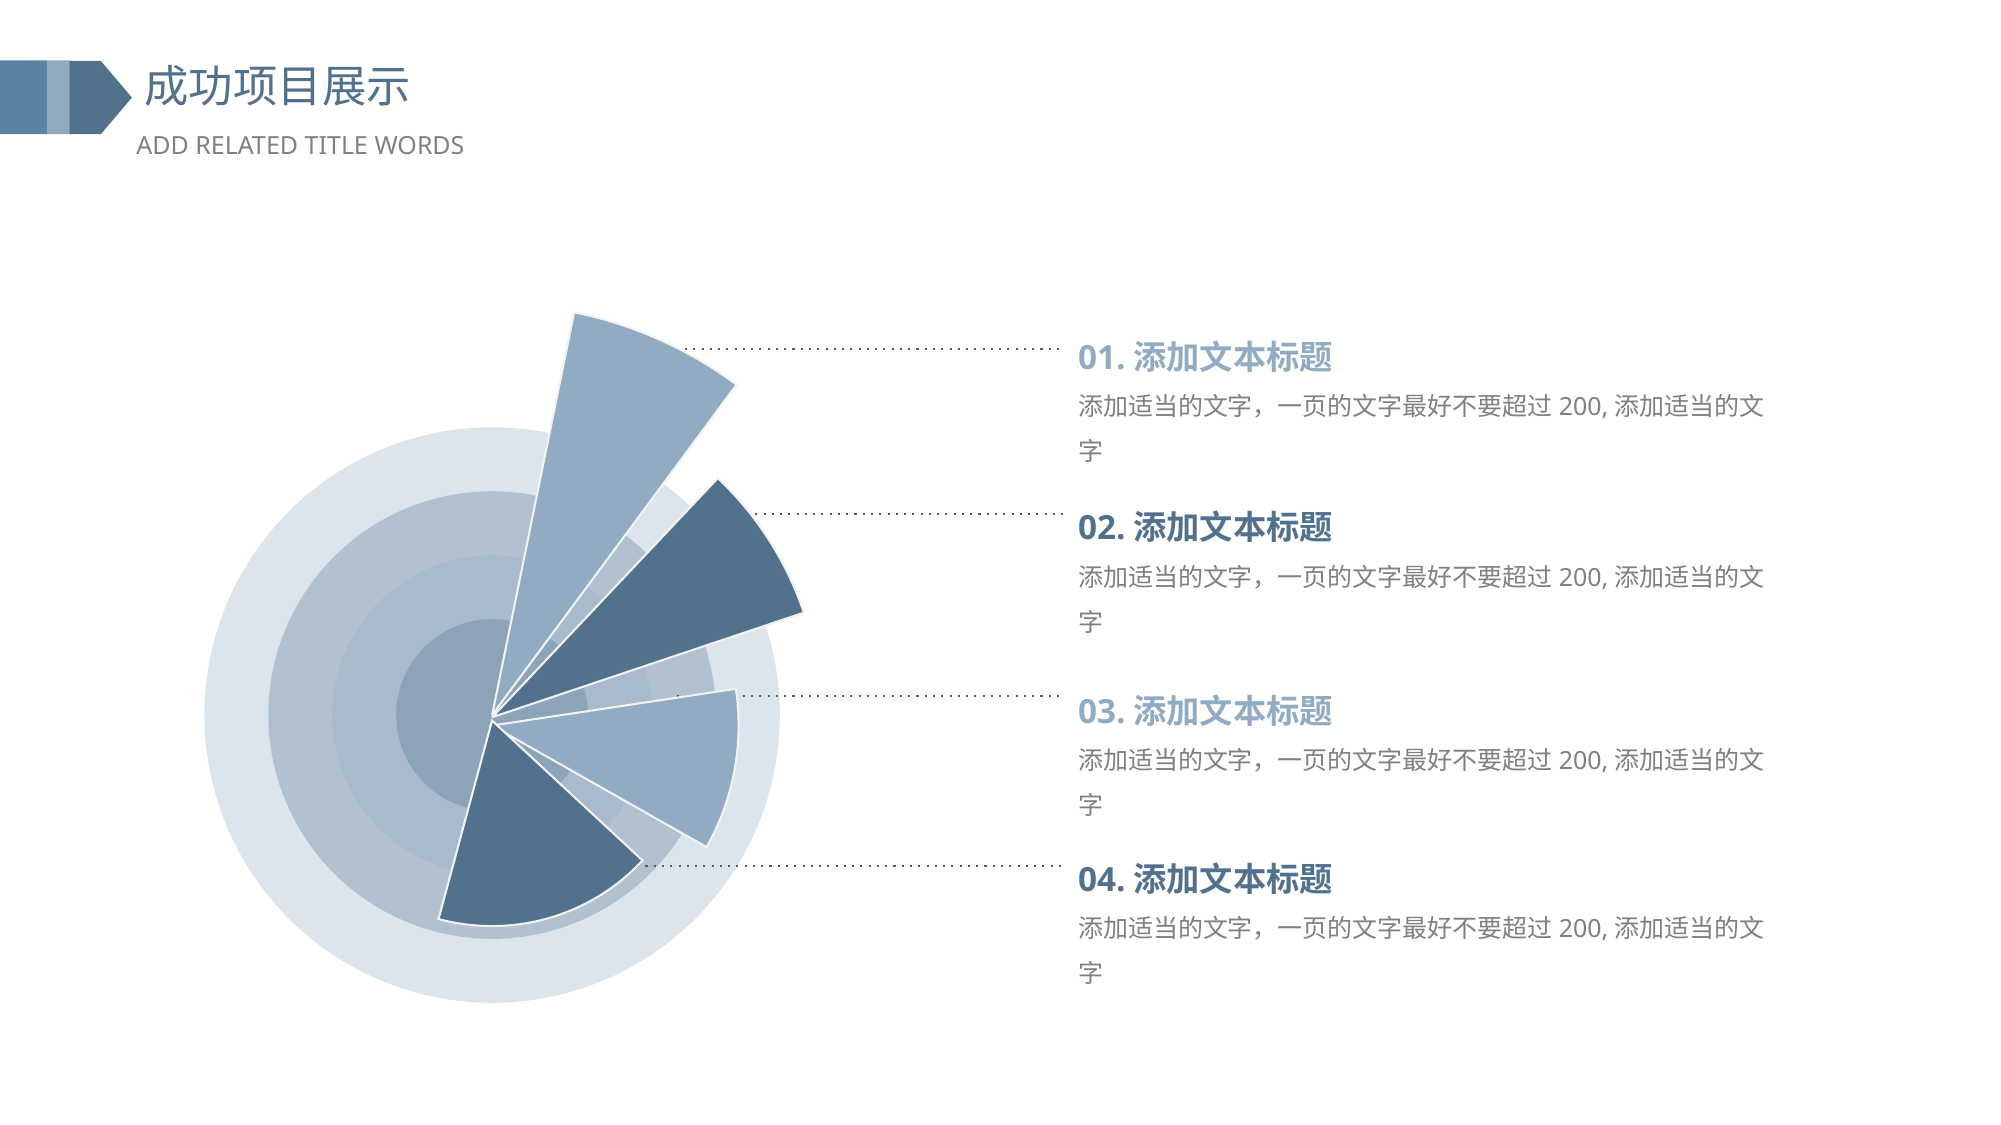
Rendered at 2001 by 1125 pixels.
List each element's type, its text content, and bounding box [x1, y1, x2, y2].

text_box [491, 311, 738, 715]
text_box [586, 668, 653, 709]
text_box [707, 627, 781, 695]
text_box 02.添加文本标题 添加适当的文字，一页的文字最好不要超过200,添加适当的文字 [1063, 478, 1783, 644]
text_box [507, 638, 558, 698]
text_box [331, 554, 523, 871]
text_box [493, 688, 589, 723]
text_box 04.添加文本标题 添加适当的文字，一页的文字最好不要超过200,添加适当的文字 [1063, 830, 1783, 996]
text_box [660, 697, 781, 866]
text_box [203, 426, 738, 1004]
text_box [395, 618, 510, 809]
text_box [609, 804, 683, 866]
text_box [646, 647, 716, 700]
text_box 03.添加文本标题 添加适当的文字，一页的文字最好不要超过200,添加适当的文字 [1063, 662, 1783, 827]
text_box [267, 490, 658, 940]
text_box [498, 696, 740, 849]
text_box [562, 773, 627, 826]
text_box [491, 476, 806, 719]
text_box [552, 586, 603, 644]
text_box [437, 718, 645, 928]
text_box 01.添加文本标题 添加适当的文字，一页的文字最好不要超过200,添加适当的文字 [1063, 308, 1783, 474]
text_box [519, 743, 571, 783]
text_box [687, 687, 738, 695]
